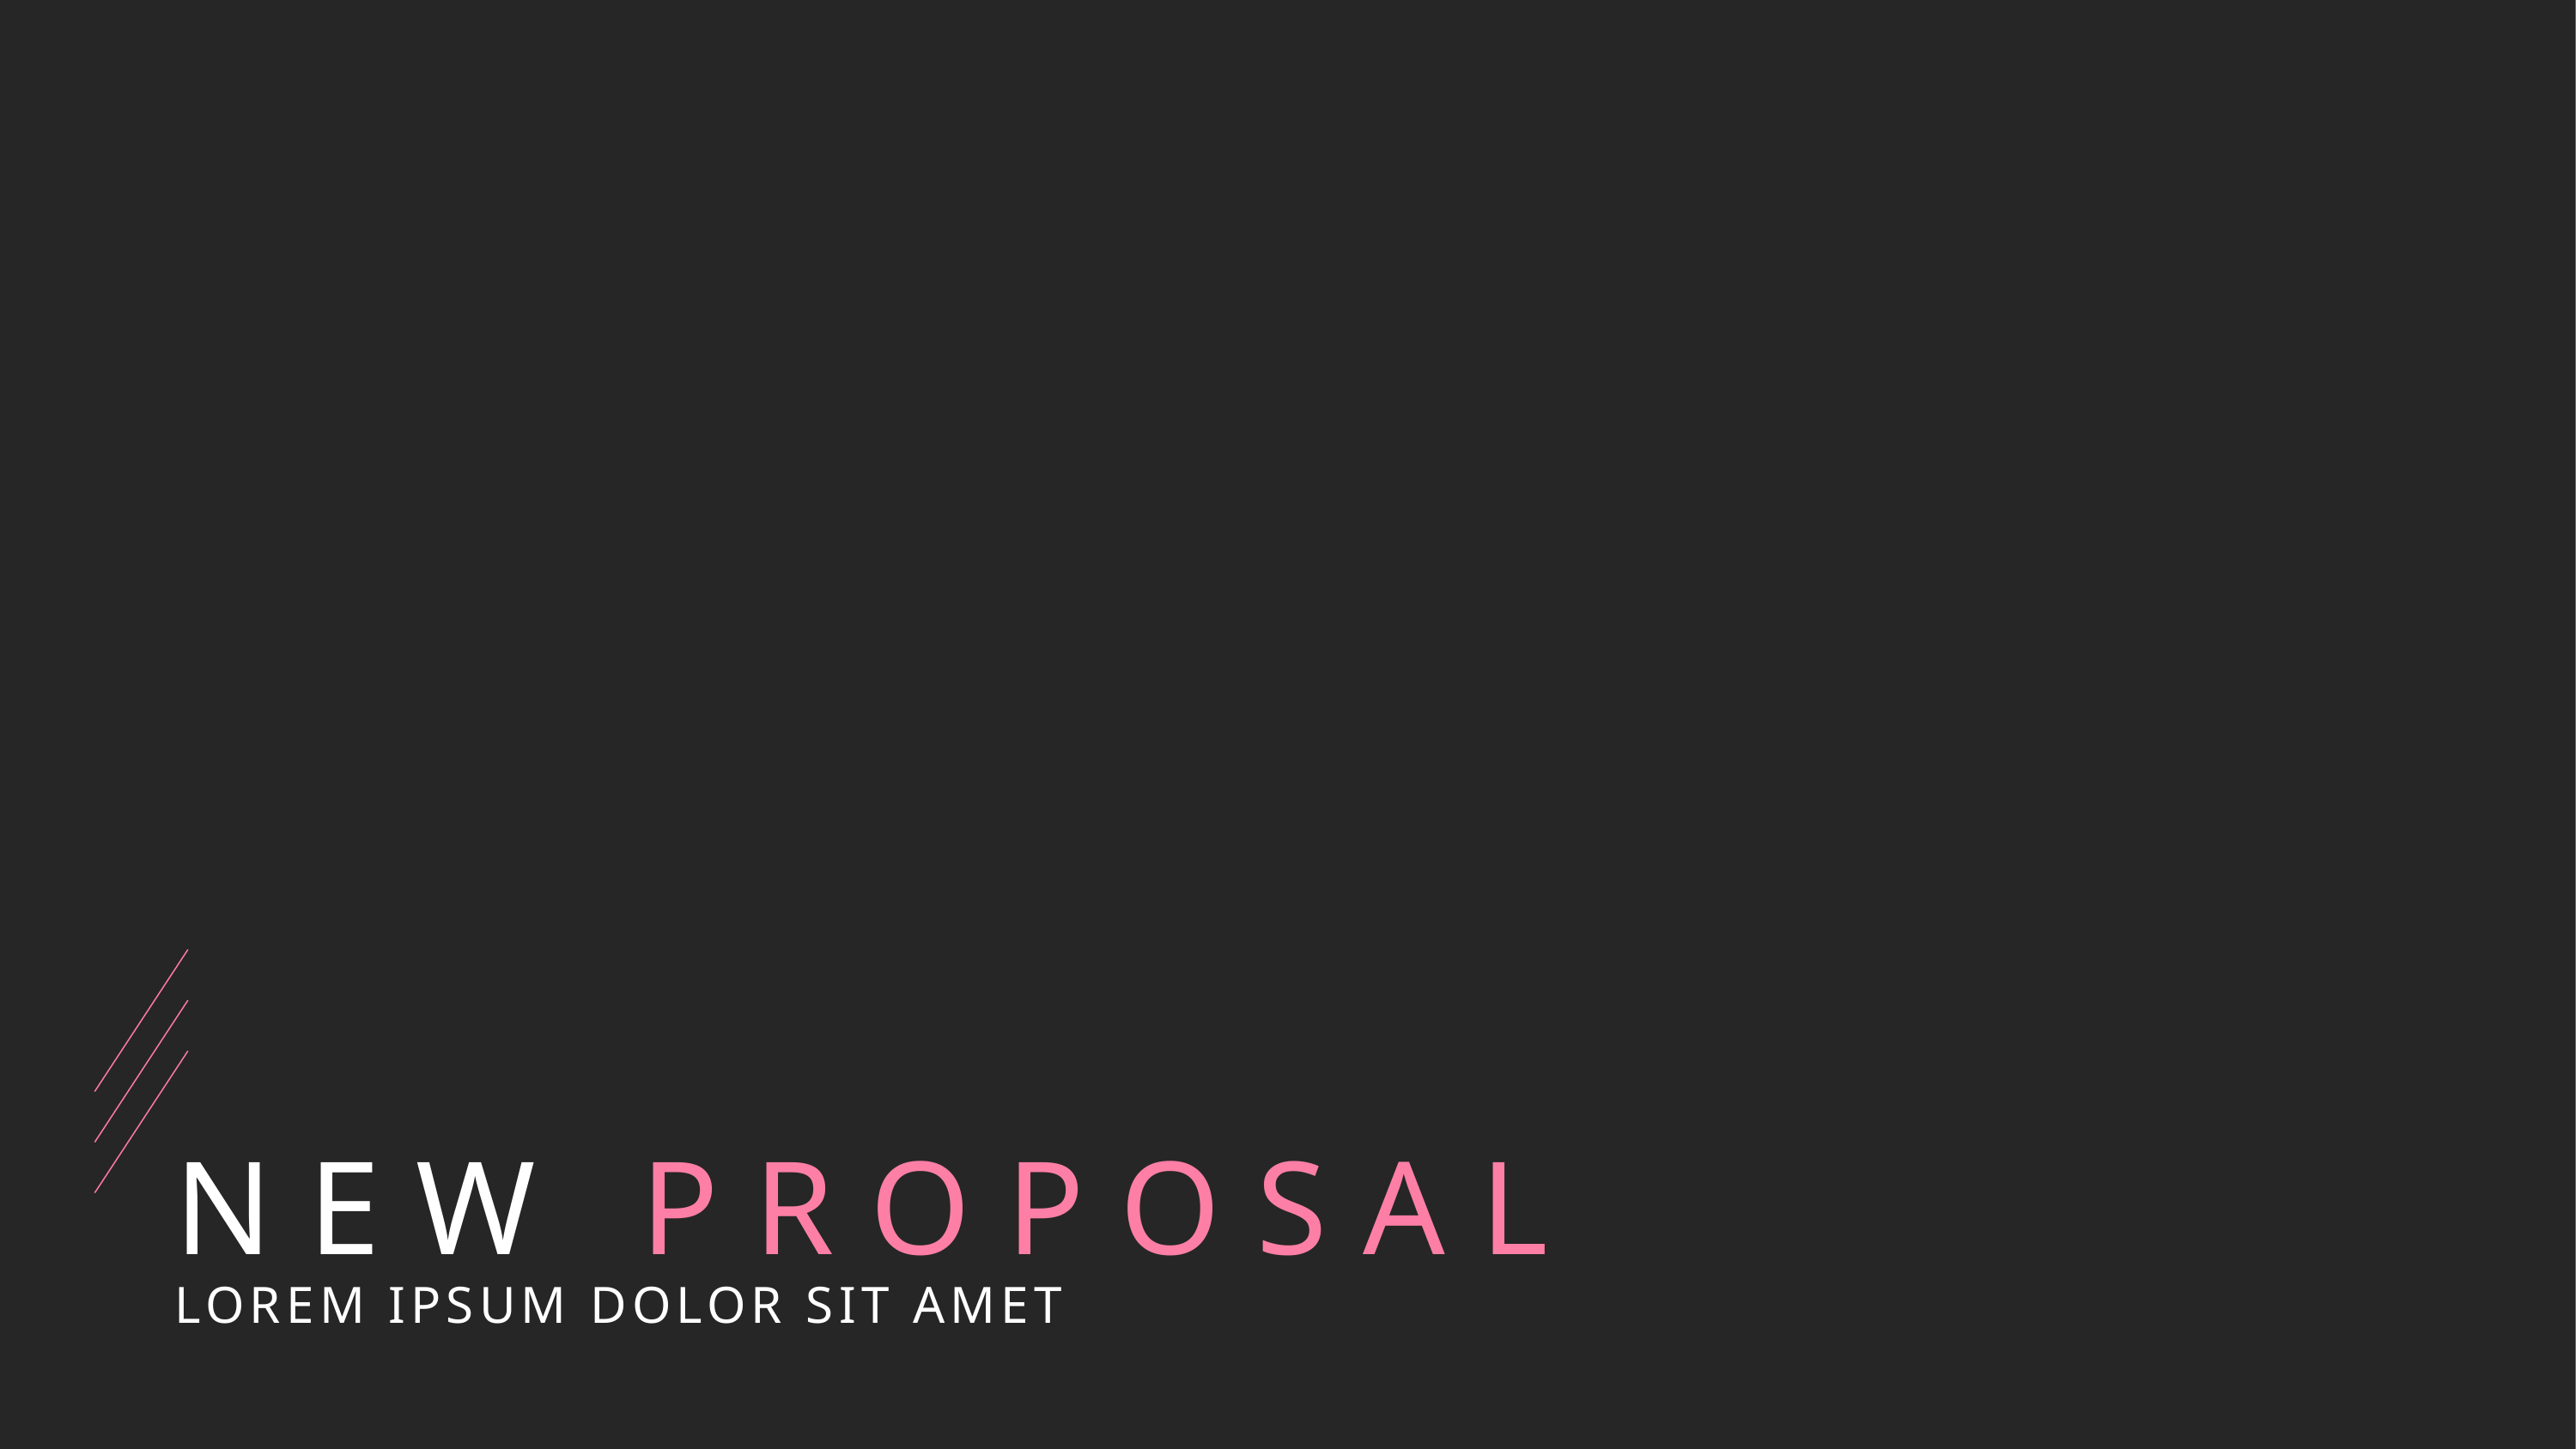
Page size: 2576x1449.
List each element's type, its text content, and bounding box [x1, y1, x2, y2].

list LOREM IPSUM DOLOR SIT AMET [151, 1261, 2049, 1343]
title NEW PROPOSAL [151, 1088, 2062, 1293]
